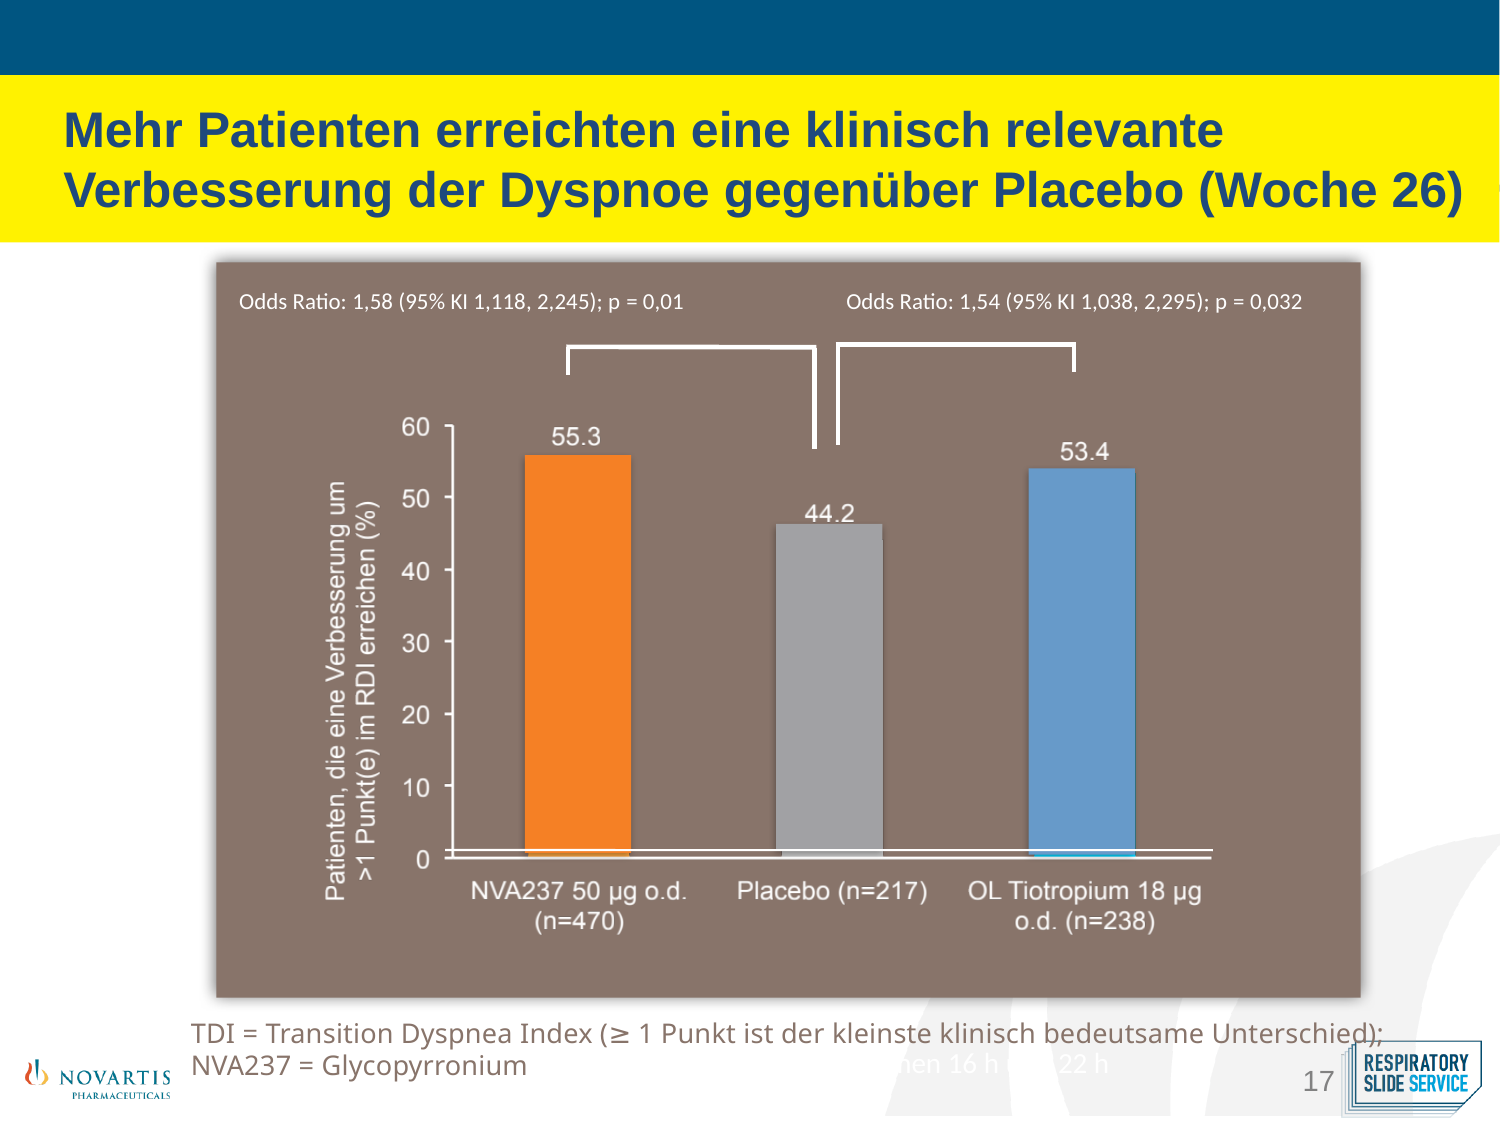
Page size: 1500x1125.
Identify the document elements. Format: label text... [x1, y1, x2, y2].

text_box [43, 32, 1438, 182]
text_box Mehr Patienten erreichten eine klinisch relevante Verbesserung der Dyspnoe gegenüber Placebo (Woche 26) [48, 90, 1500, 226]
text_box TDI = Transition Dyspnea Index (≥ 1 Punkt ist der kleinste klinisch bedeutsame Unterschied); NVA237 = Glycopyrronium [176, 1008, 1500, 1089]
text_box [308, 397, 1236, 951]
text_box Odds Ratio: 1,58 (95% KI 1,118, 2,245); p = 0,01 [159, 265, 763, 322]
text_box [566, 344, 1076, 449]
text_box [524, 454, 1136, 848]
picture [25, 1059, 170, 1099]
text_box [216, 262, 1361, 998]
picture [1328, 1089, 1497, 1125]
text_box Odds Ratio: 1,54 (95% KI 1,038, 2,295); p = 0,032 [772, 265, 1376, 322]
